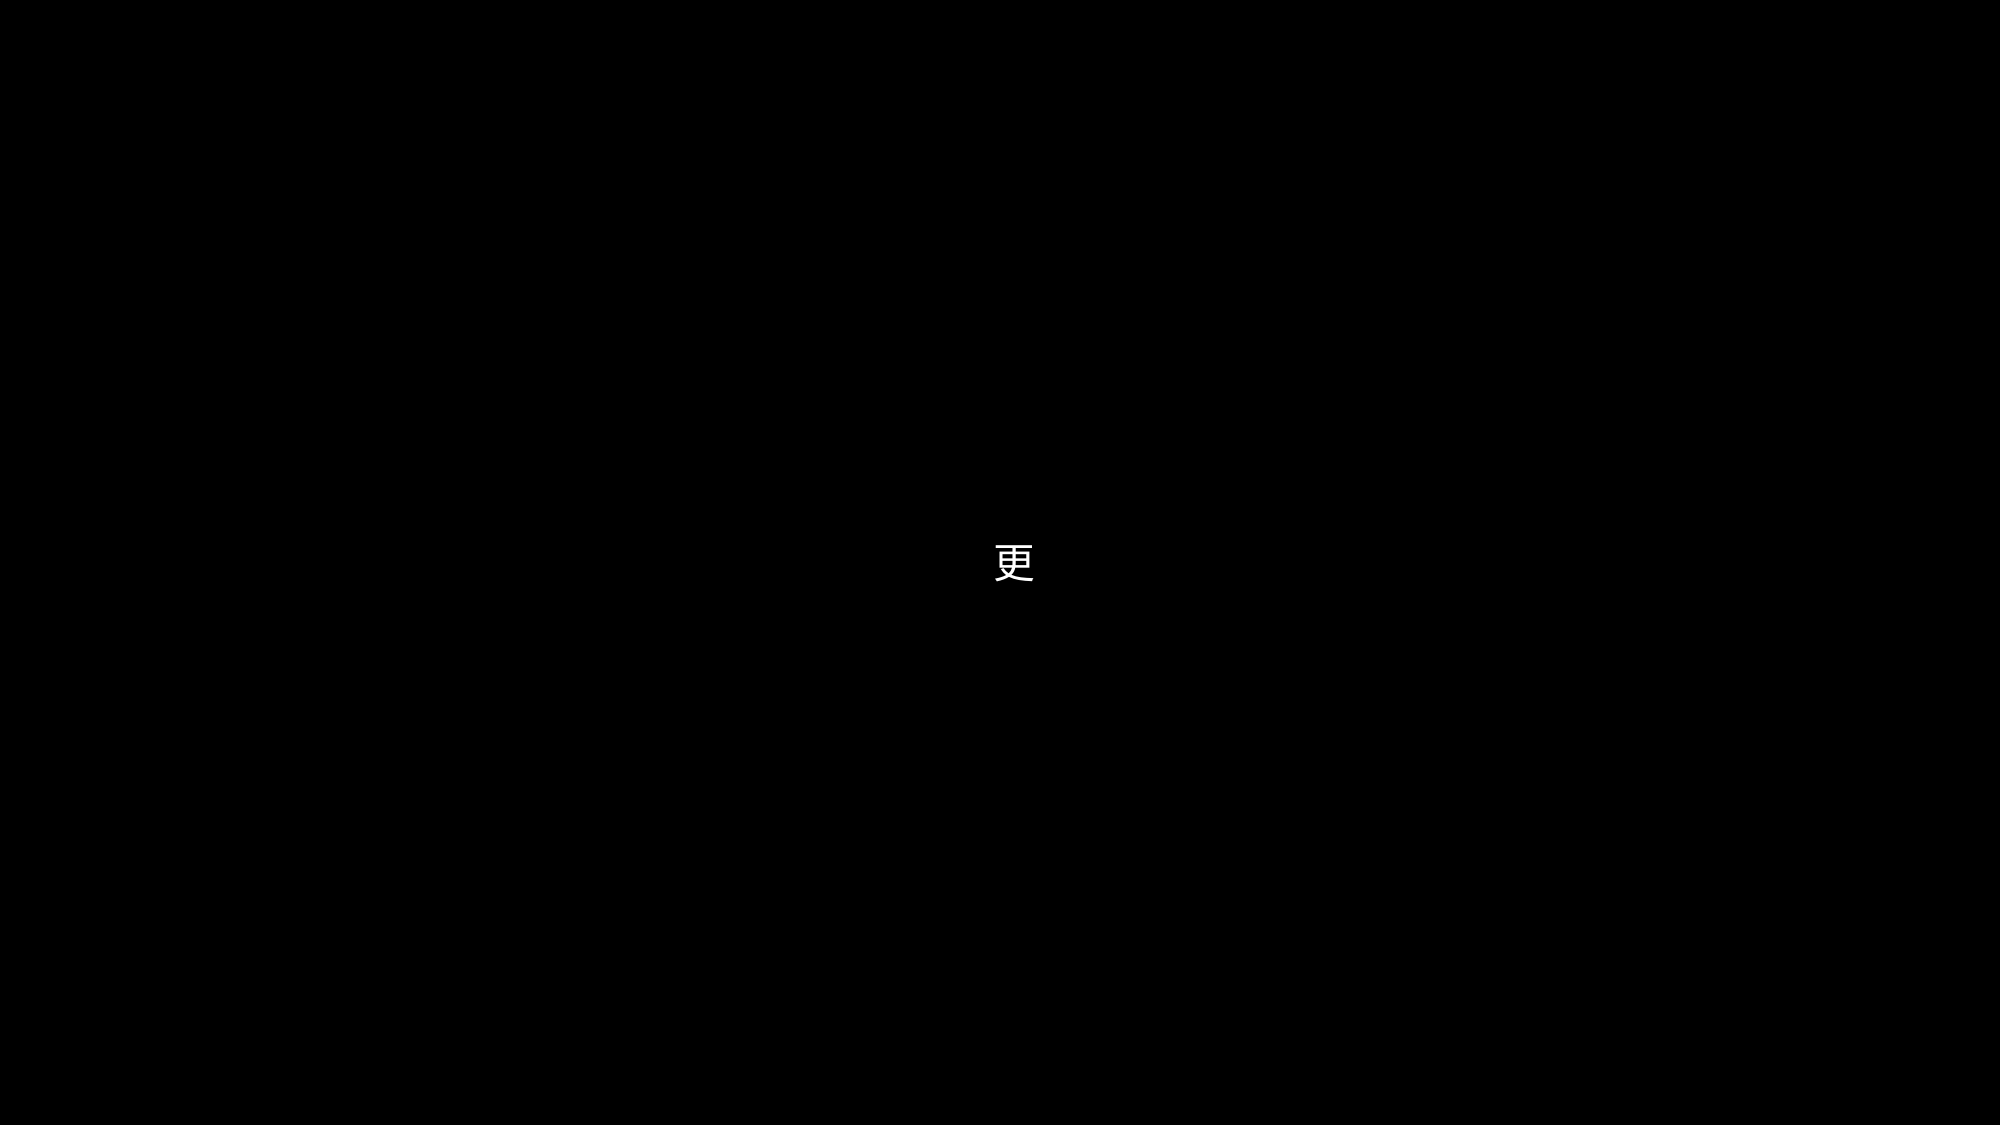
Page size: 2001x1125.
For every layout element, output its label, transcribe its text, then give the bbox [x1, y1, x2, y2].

text_box 更 [979, 529, 1021, 595]
